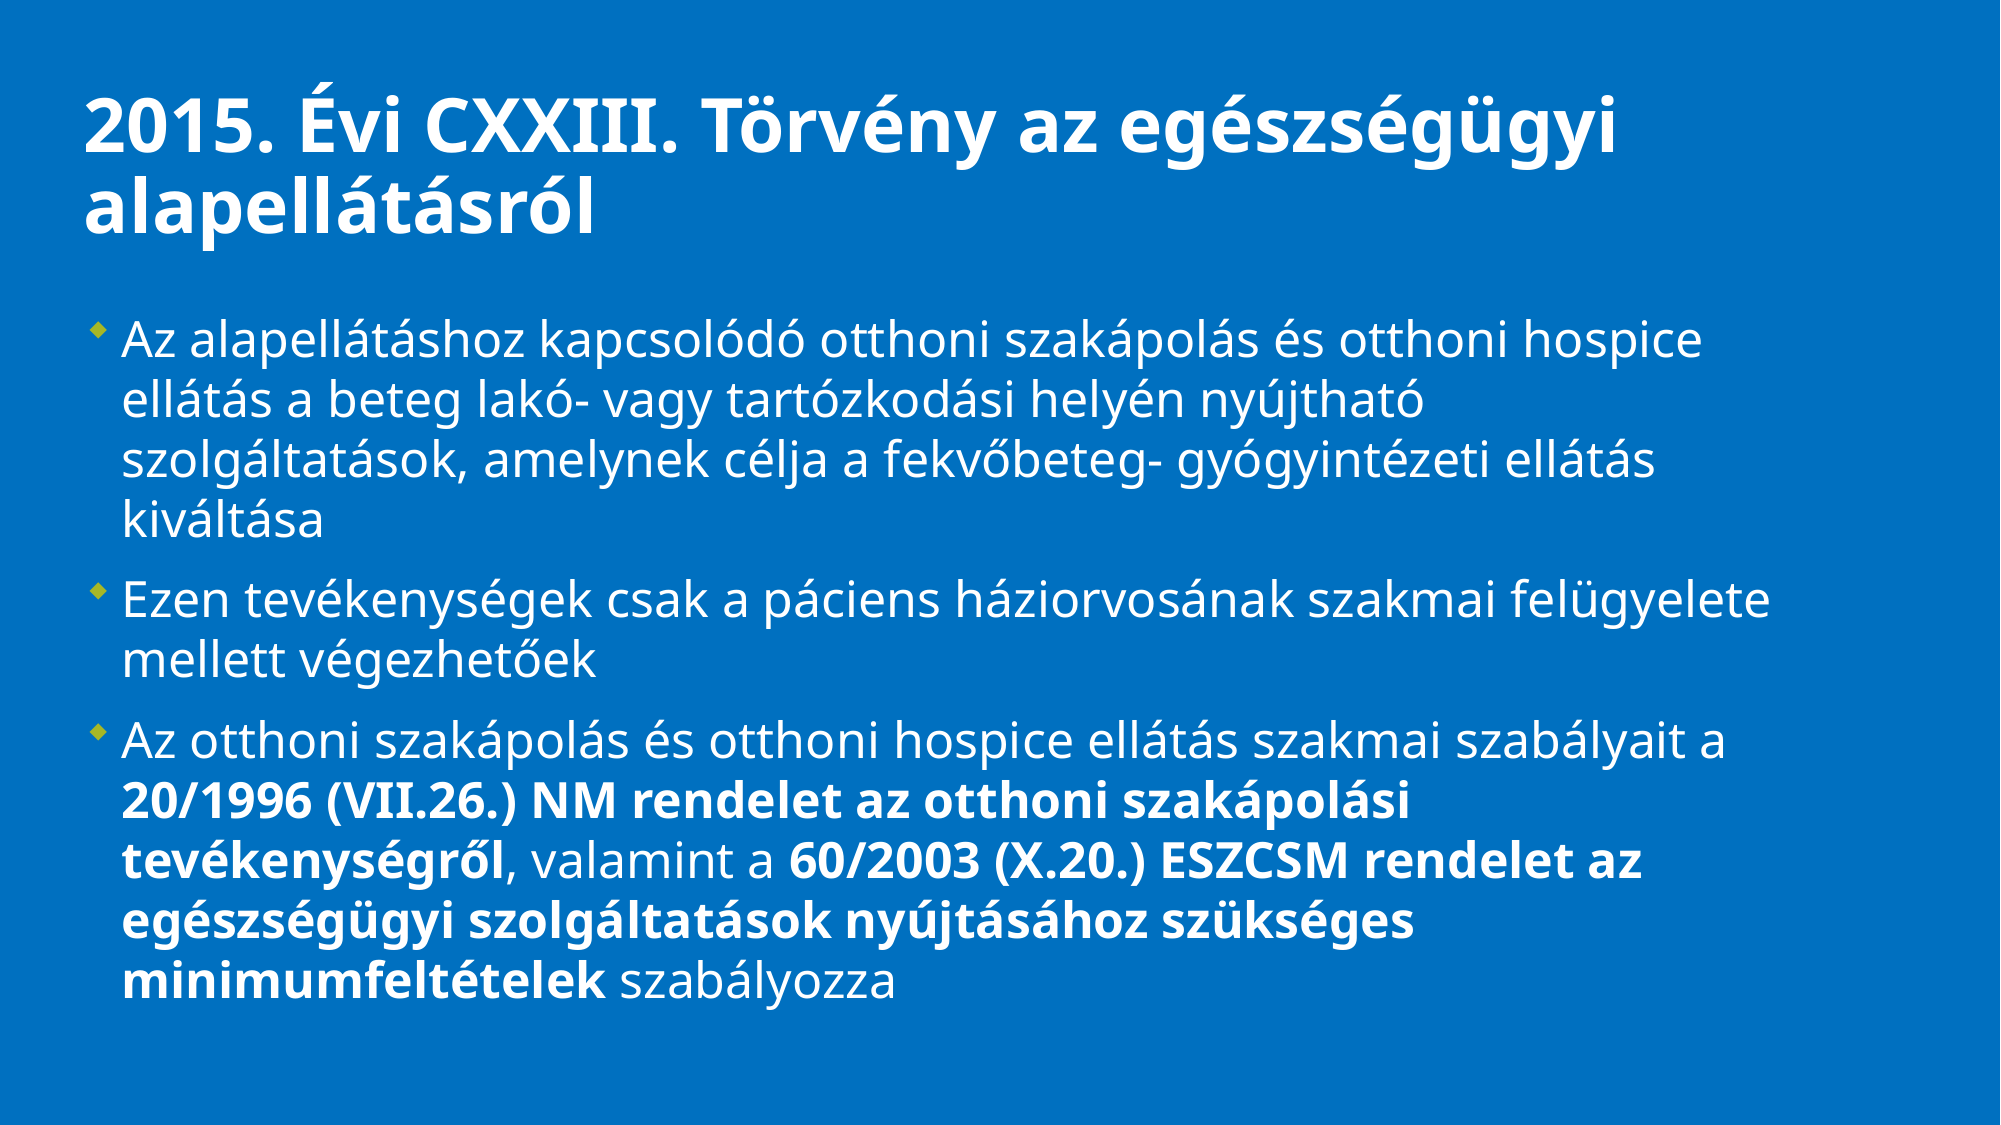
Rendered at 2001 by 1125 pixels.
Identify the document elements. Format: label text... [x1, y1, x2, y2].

title 2015. Évi CXXIII. Törvény az egészségügyi alapellátásról [68, 59, 1799, 278]
list Az alapellátáshoz kapcsolódó otthoni szakápolás és otthoni hospice ellátás a beteg lakó- vagy tartózkodási helyén nyújtható szolgáltatások, amelynek célja a fekvőbeteg- gyógyintézeti ellátás kiváltása Ezen tevékenységek csak a páciens háziorvosának szakmai felügyelete mellett végezhetőek Az otthoni szakápolás és otthoni hospice ellátás szakmai szabályait a 20/1996 (VII.26.) NM rendelet az otthoni szakápolási tevékenységről, valamint a 60/2003 (X.20.) ESZCSM rendelet az egészségügyi szolgáltatások nyújtásához szükséges minimumfeltételek szabályozza [68, 299, 1799, 990]
